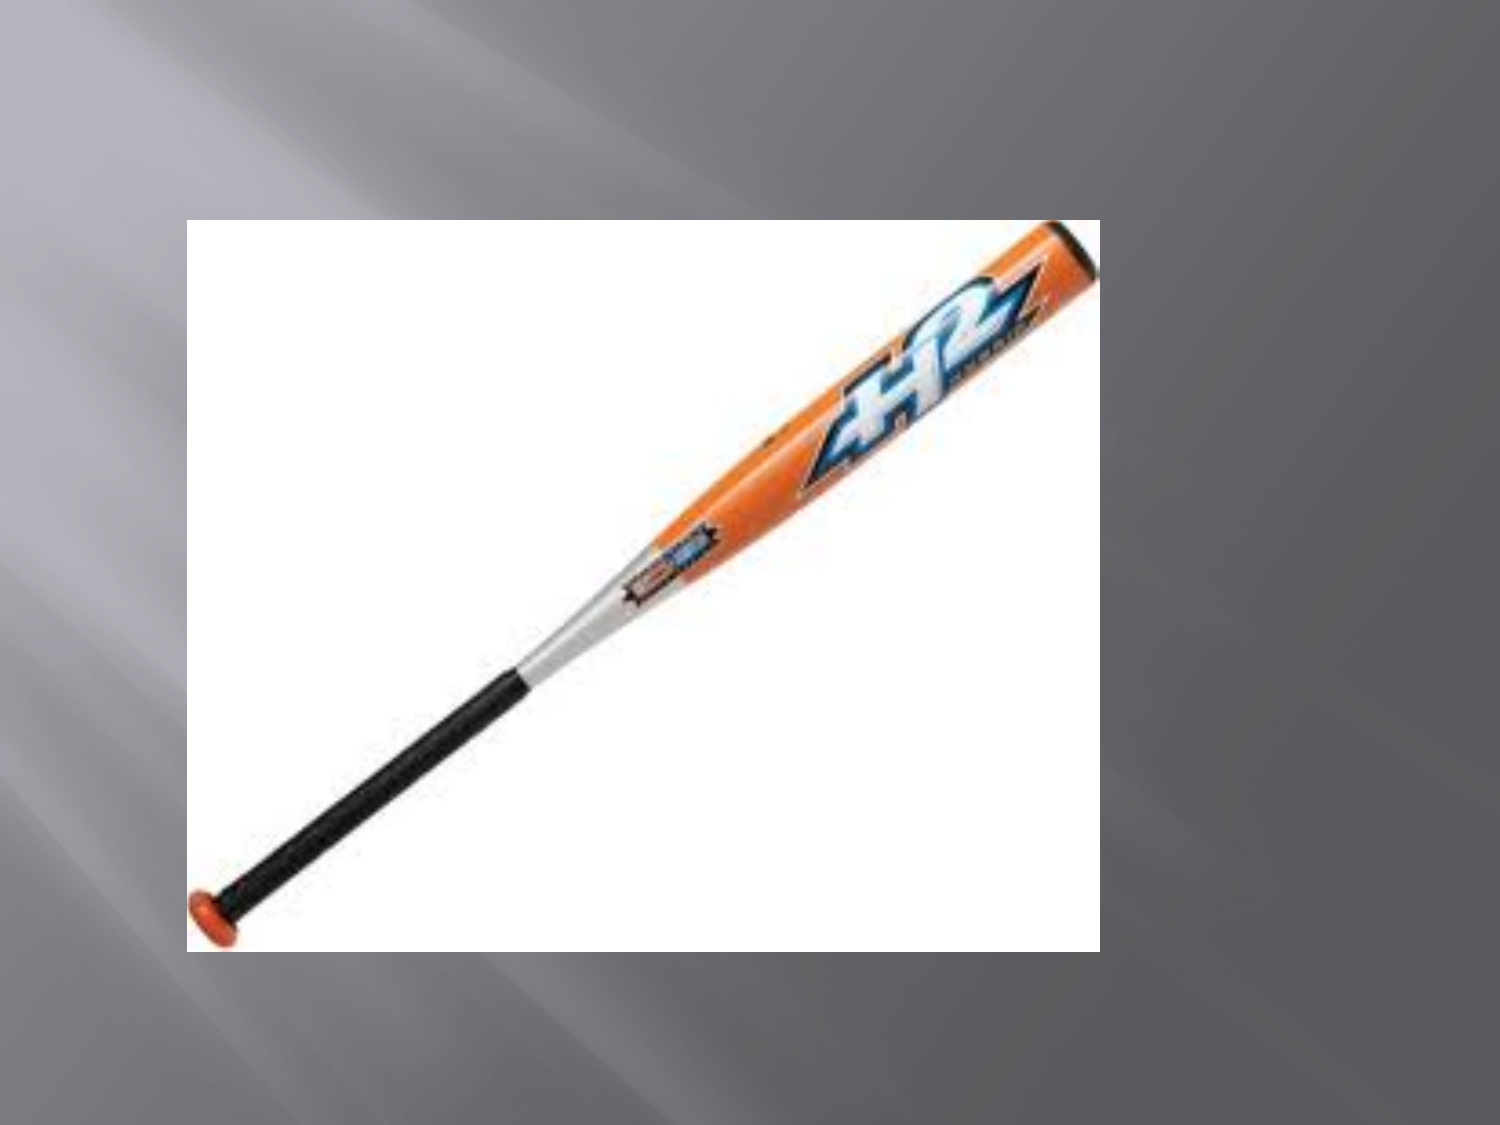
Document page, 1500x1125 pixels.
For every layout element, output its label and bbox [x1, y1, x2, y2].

picture [187, 220, 1101, 952]
